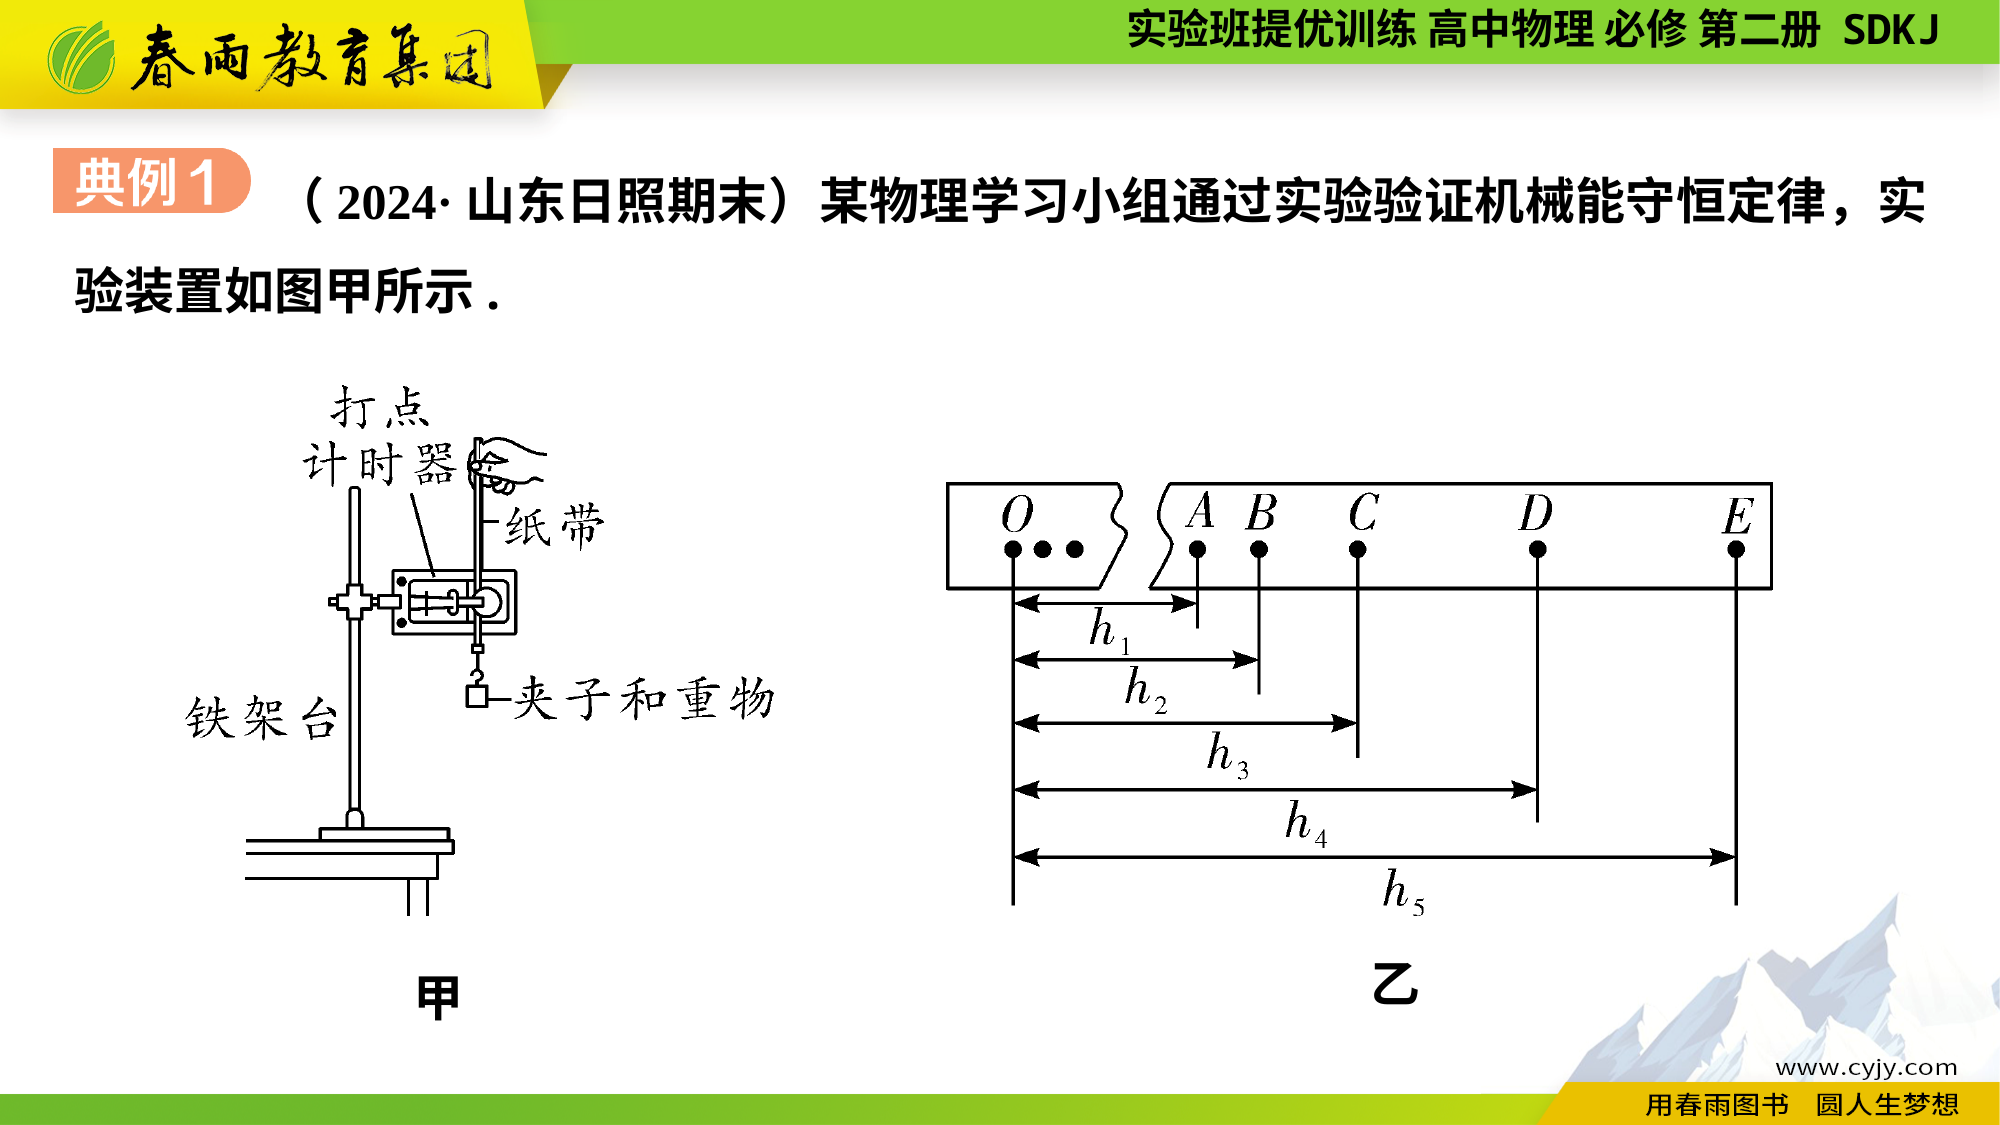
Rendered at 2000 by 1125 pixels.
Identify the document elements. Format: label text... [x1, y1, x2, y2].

list （2024·山东日照期末）某物理学习小组通过实验验证机械能守恒定律，实验装置如图甲所示. [59, 132, 1944, 409]
text_box 乙 [1355, 924, 1436, 1021]
text_box 甲 [398, 928, 479, 1034]
picture [0, 0, 2000, 1125]
